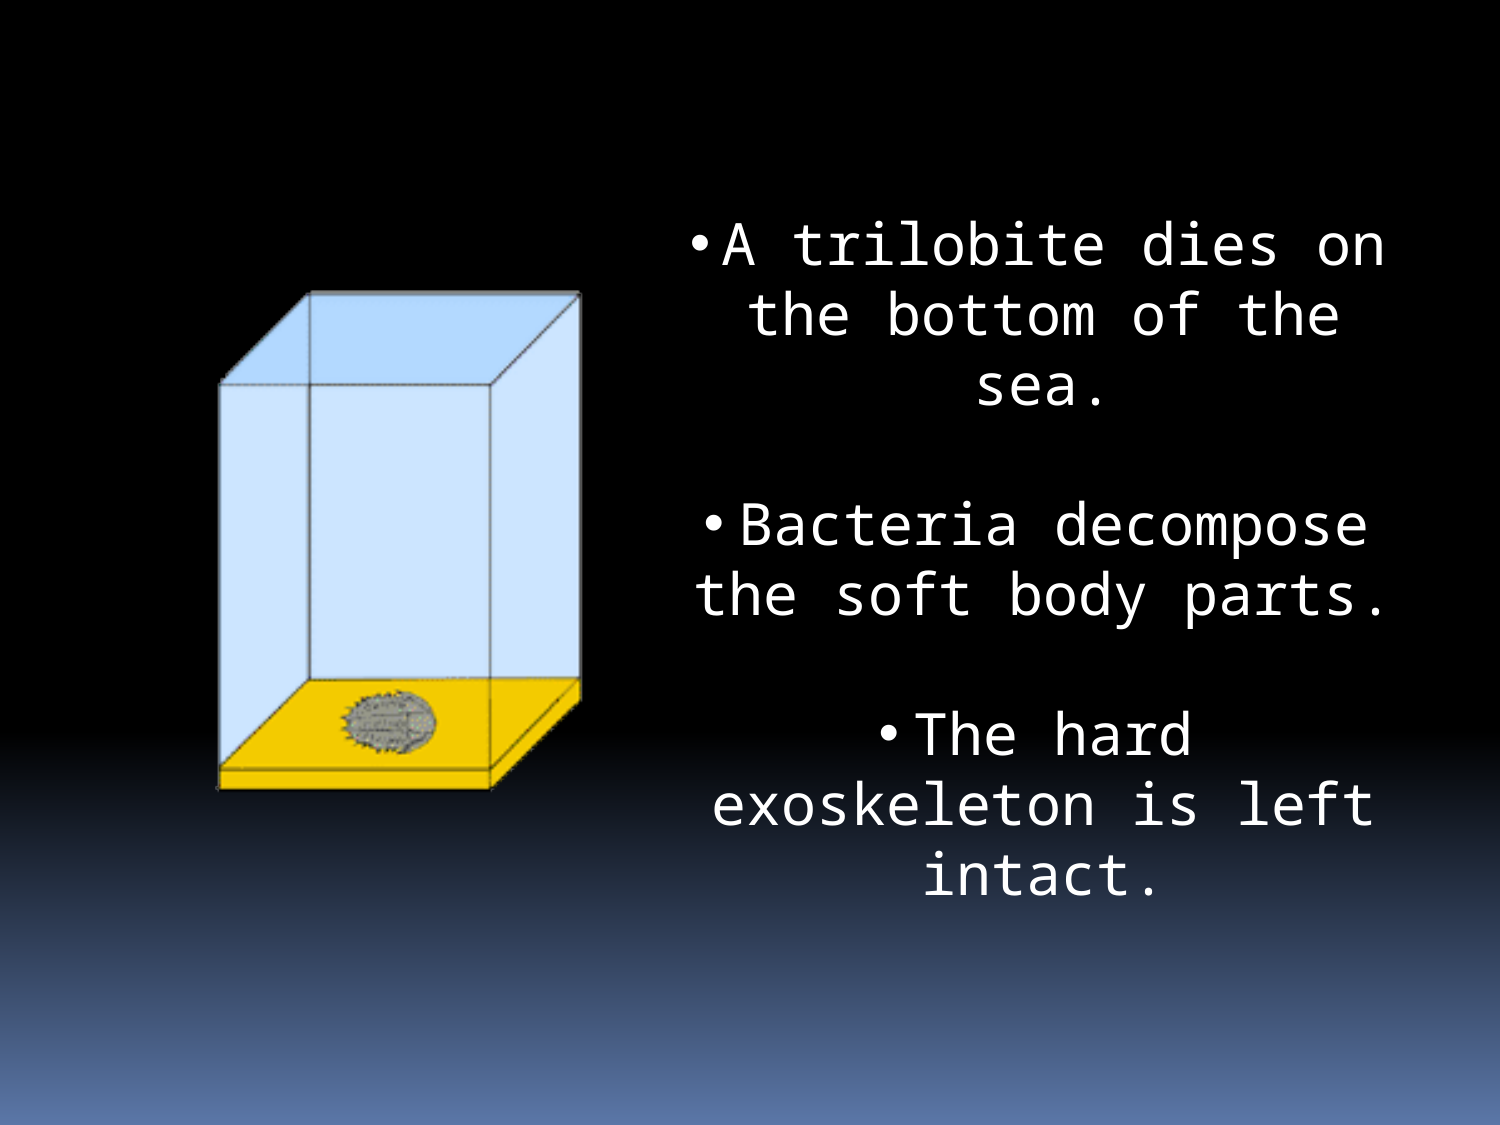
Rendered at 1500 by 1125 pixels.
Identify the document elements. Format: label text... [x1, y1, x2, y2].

picture [174, 249, 676, 851]
text_box A trilobite dies on the bottom of the sea. Bacteria decompose the soft body parts. The hard exoskeleton is left intact. [674, 199, 1413, 1055]
